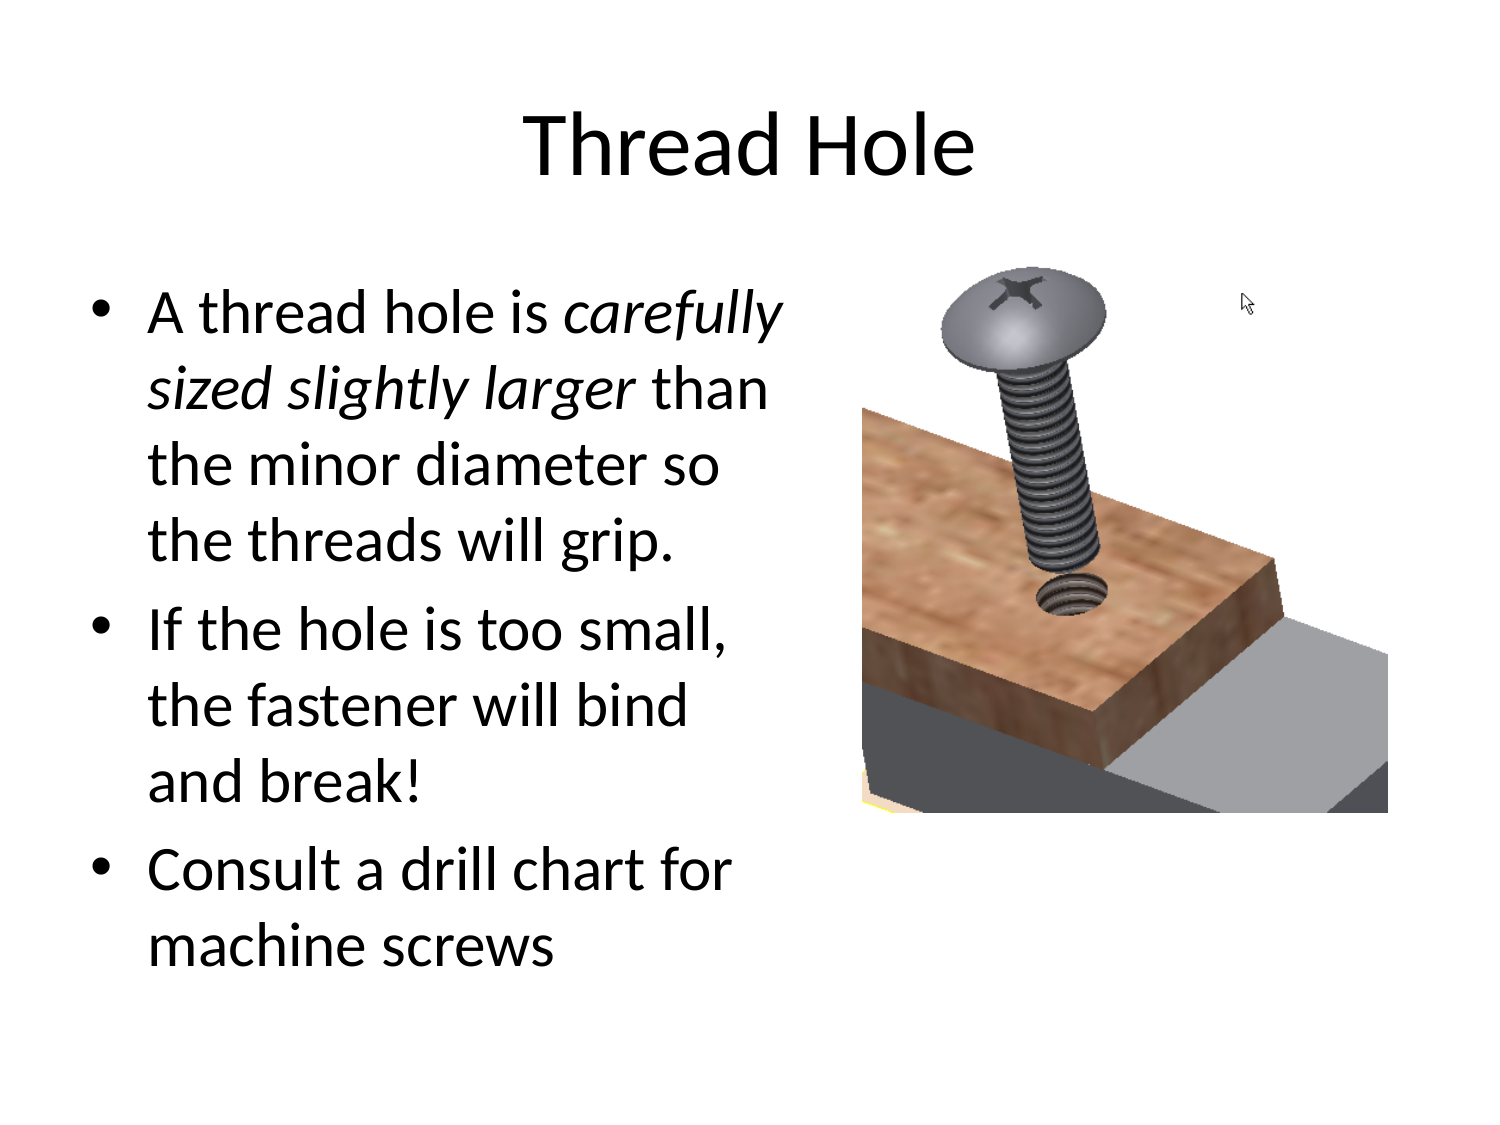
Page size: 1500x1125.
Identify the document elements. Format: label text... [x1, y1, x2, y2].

picture [862, 249, 1389, 813]
list A thread hole is carefully sized slightly larger than the minor diameter so the threads will grip. If the hole is too small, the fastener will bind and break! Consult a drill chart for machine screws [75, 262, 800, 1005]
title Thread Hole [75, 45, 1425, 233]
